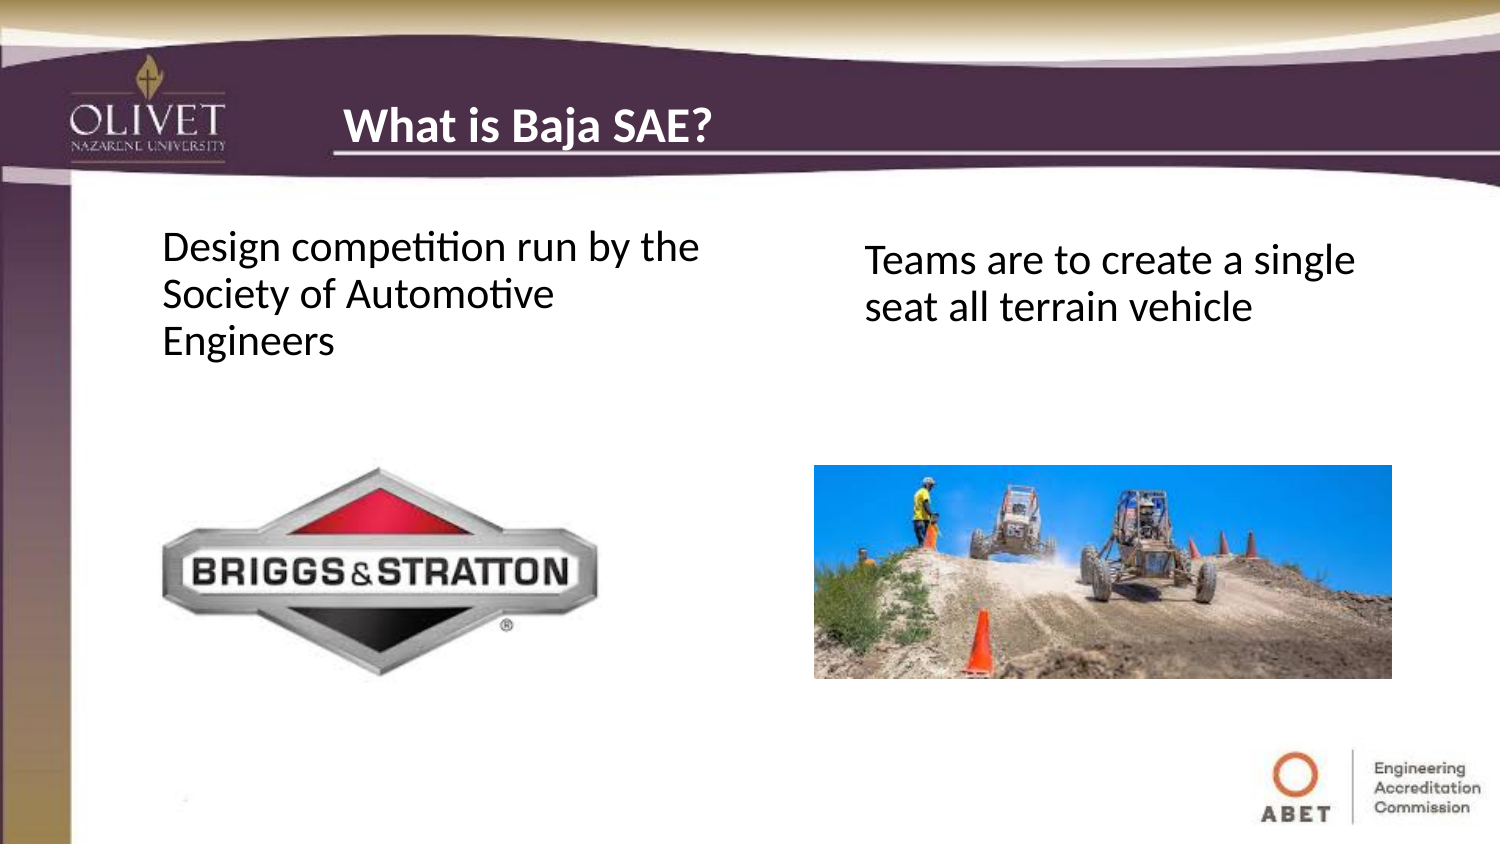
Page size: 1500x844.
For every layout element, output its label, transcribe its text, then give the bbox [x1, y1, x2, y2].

list Design competition run by the Society of Automotive Engineers [121, 217, 712, 426]
title What is Baja SAE? [331, 44, 1397, 208]
picture [0, 0, 1500, 844]
text_box Teams are to create a single seat all terrain vehicle [820, 221, 1386, 422]
